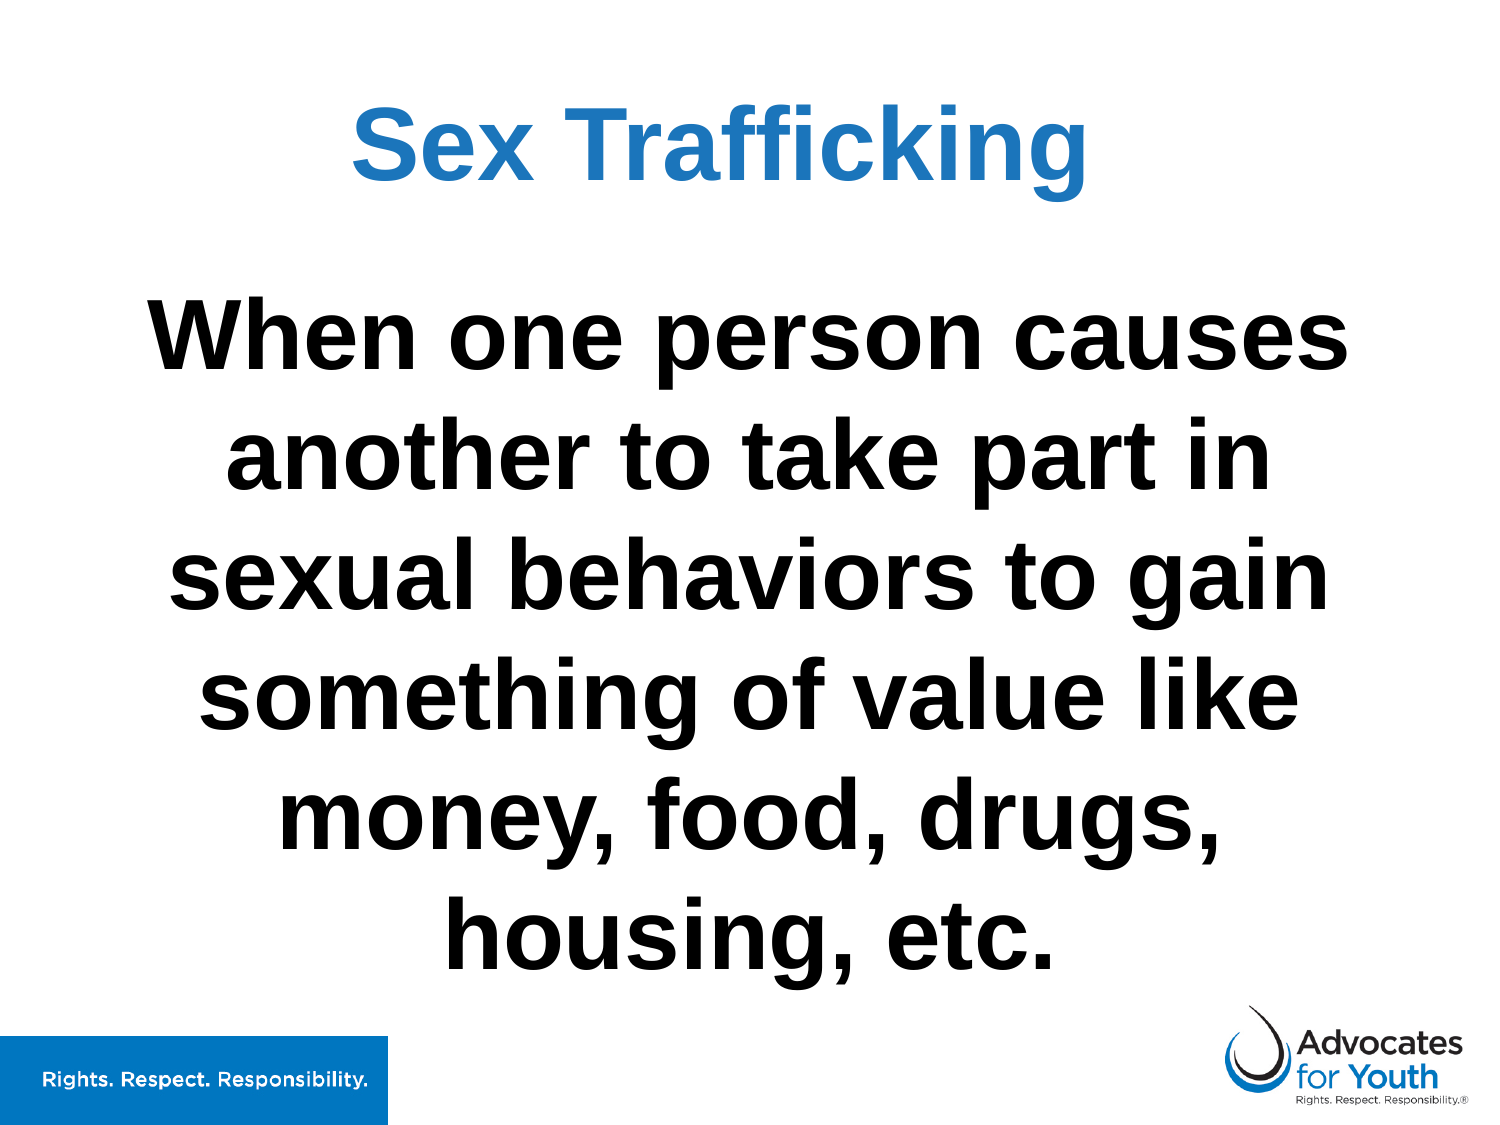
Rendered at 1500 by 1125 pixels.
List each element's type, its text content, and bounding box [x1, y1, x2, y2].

picture [0, 1036, 388, 1125]
title Sex Trafficking [75, 45, 1425, 233]
picture [1199, 990, 1500, 1125]
list When one person causes another to take part in sexual behaviors to gain something of value like money, food, drugs, housing, etc. [75, 262, 1425, 1005]
